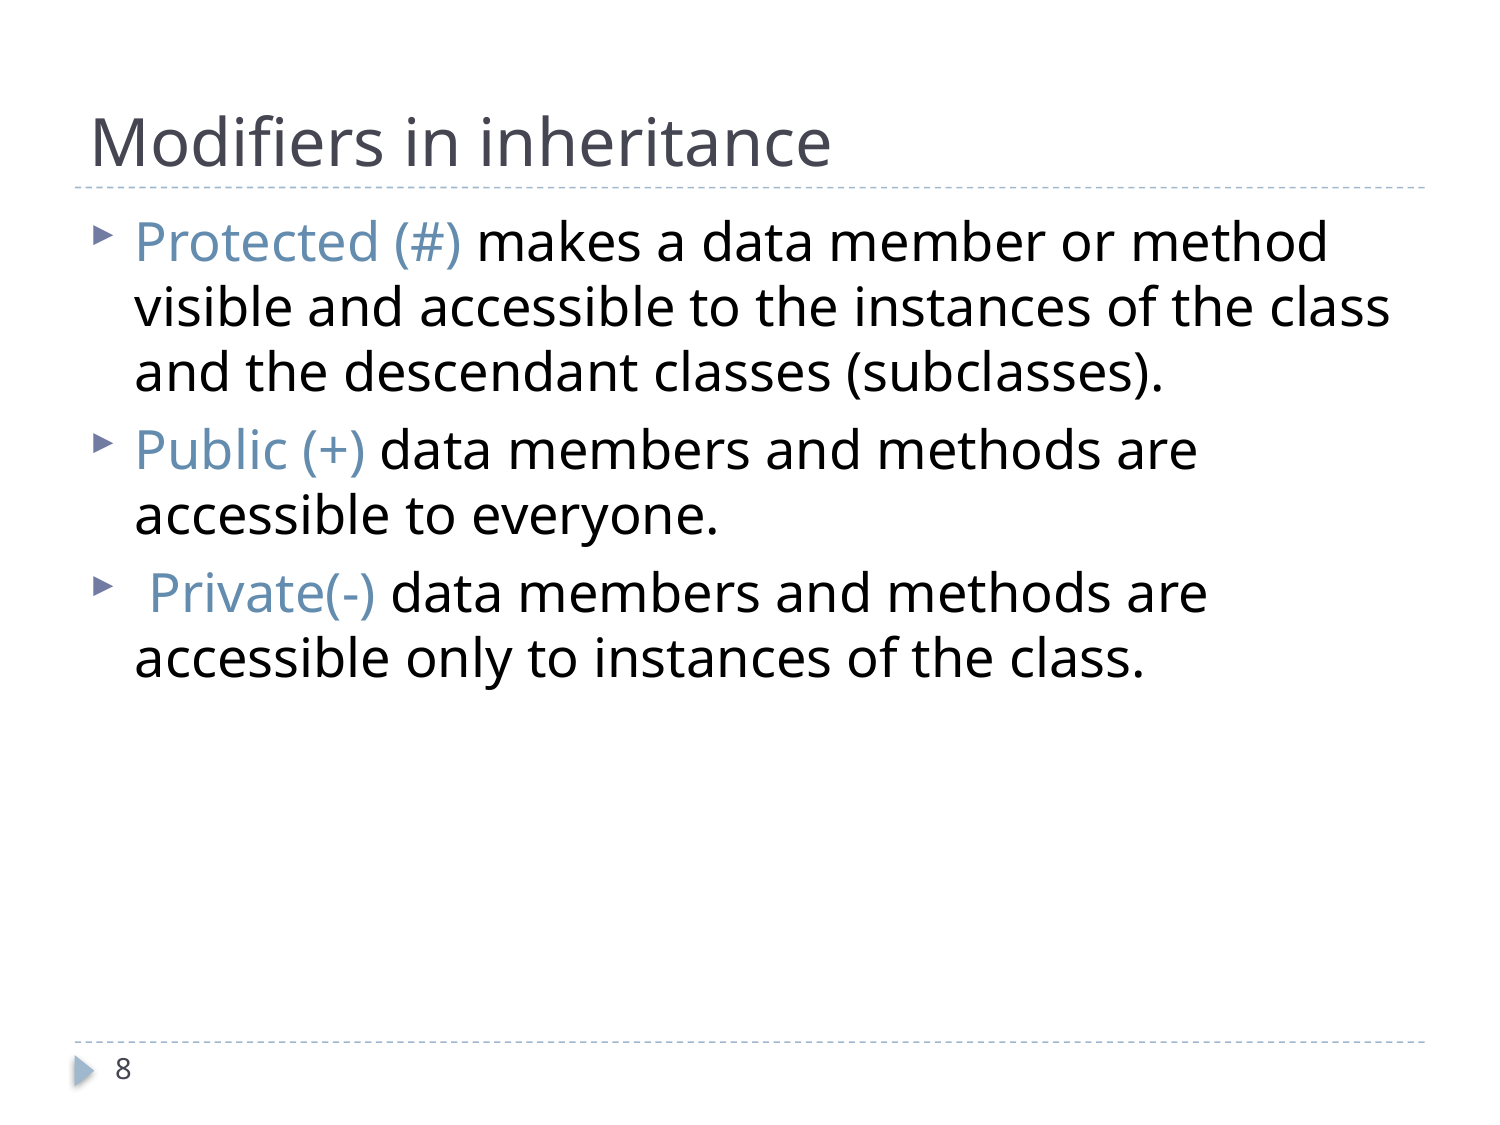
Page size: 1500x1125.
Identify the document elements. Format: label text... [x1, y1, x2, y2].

list Protected (#) makes a data member or method visible and accessible to the instances of the class and the descendant classes (subclasses). Public (+) data members and methods are accessible to everyone. Private(-) data members and methods are accessible only to instances of the class. [75, 200, 1425, 1010]
title Modifiers in inheritance [75, 24, 1425, 188]
slide_number 8 [100, 1042, 426, 1103]
